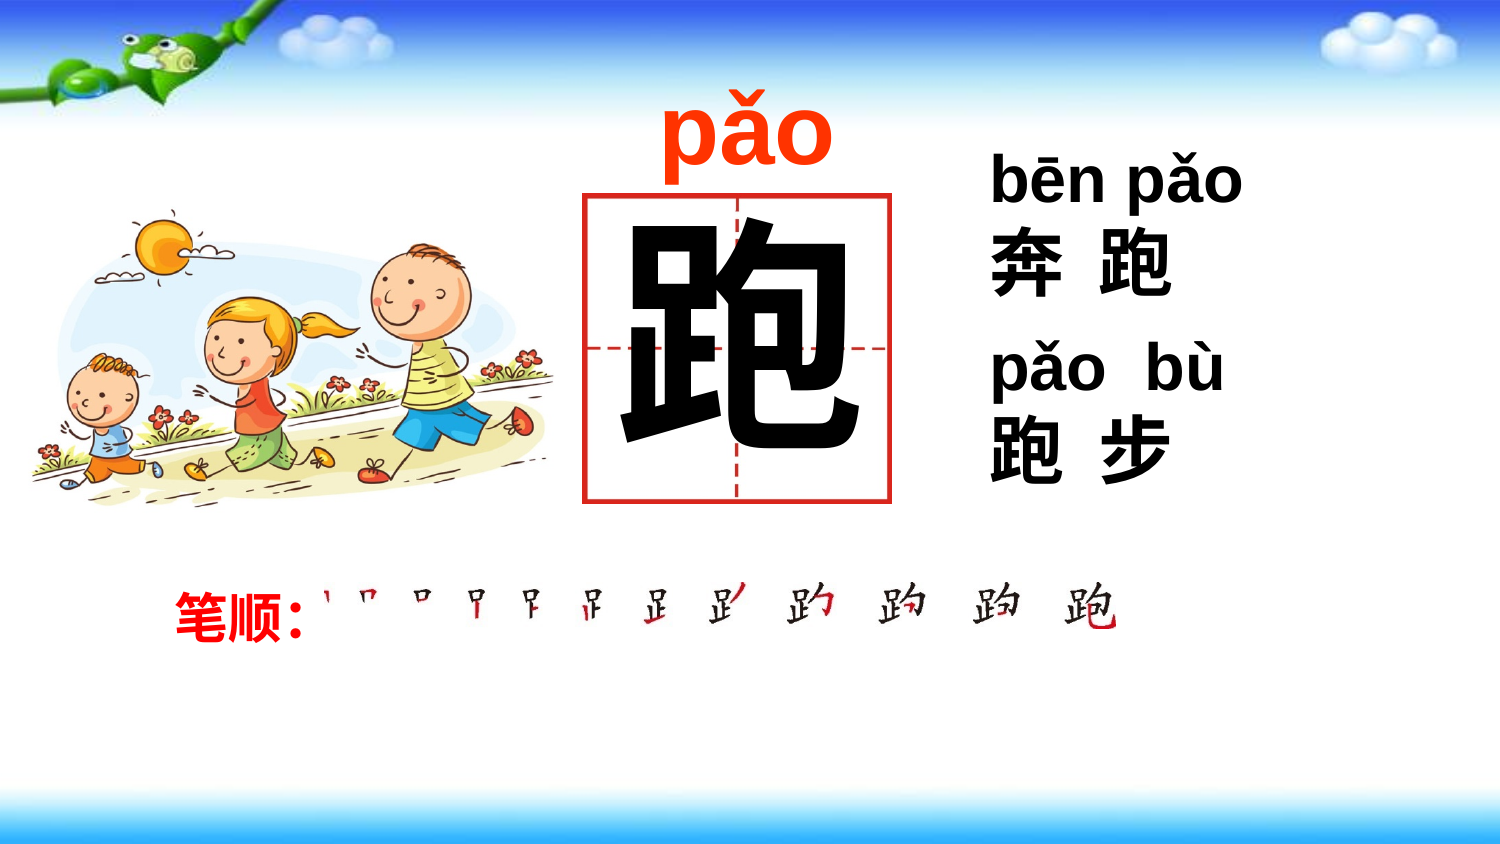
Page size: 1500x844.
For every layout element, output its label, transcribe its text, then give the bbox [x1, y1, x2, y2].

text_box 笔顺： [159, 563, 337, 657]
text_box pǎo [643, 57, 851, 170]
text_box bēn pǎo 奔 跑 [974, 128, 1373, 314]
text_box pǎo bù 跑 步 [974, 316, 1337, 502]
picture [0, 0, 1500, 844]
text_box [581, 172, 892, 504]
